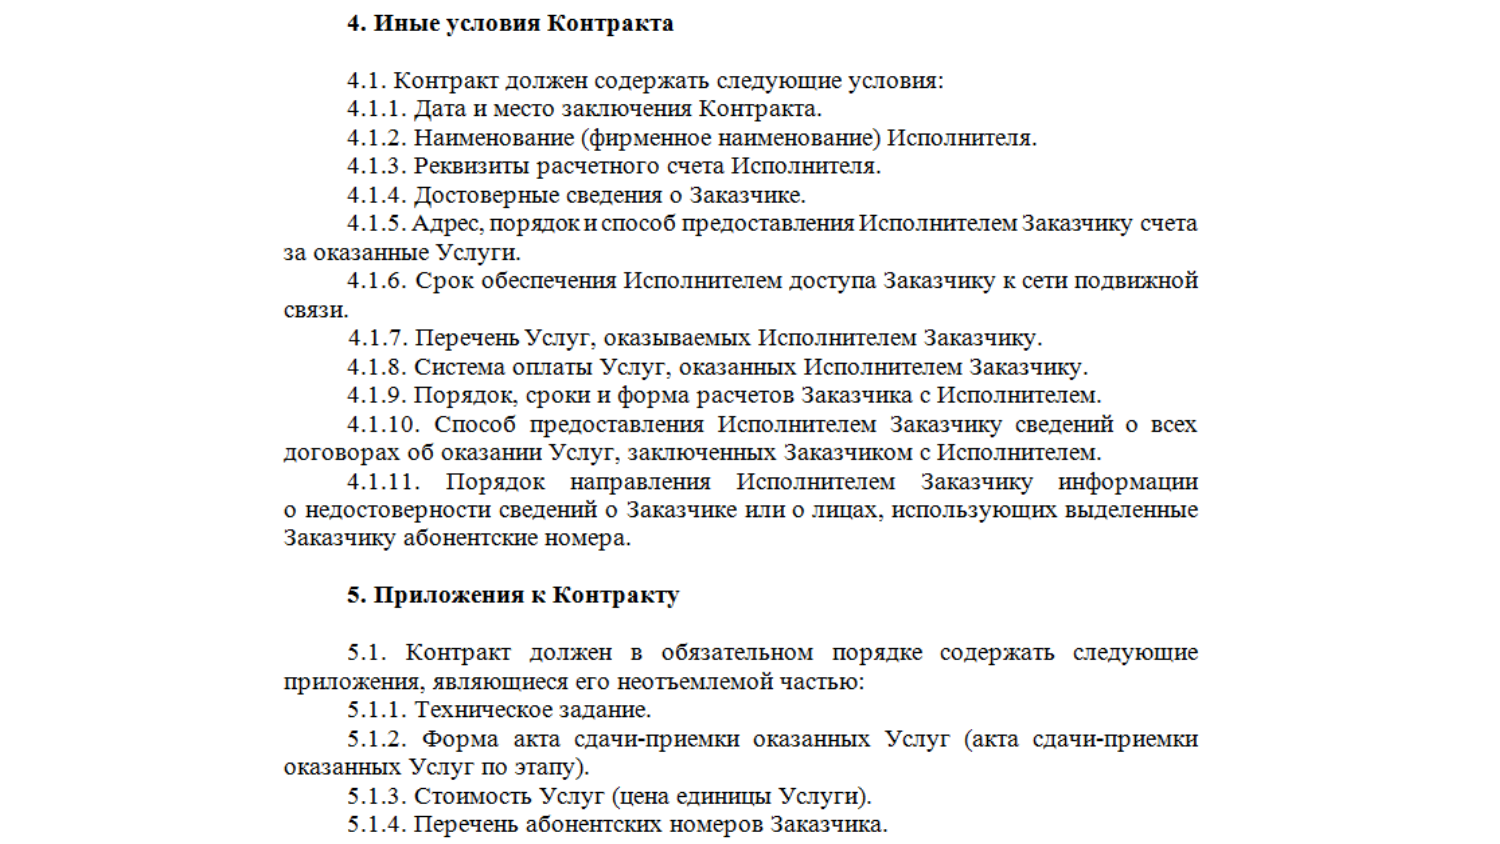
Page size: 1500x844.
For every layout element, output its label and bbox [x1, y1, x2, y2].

picture [265, 0, 1226, 844]
